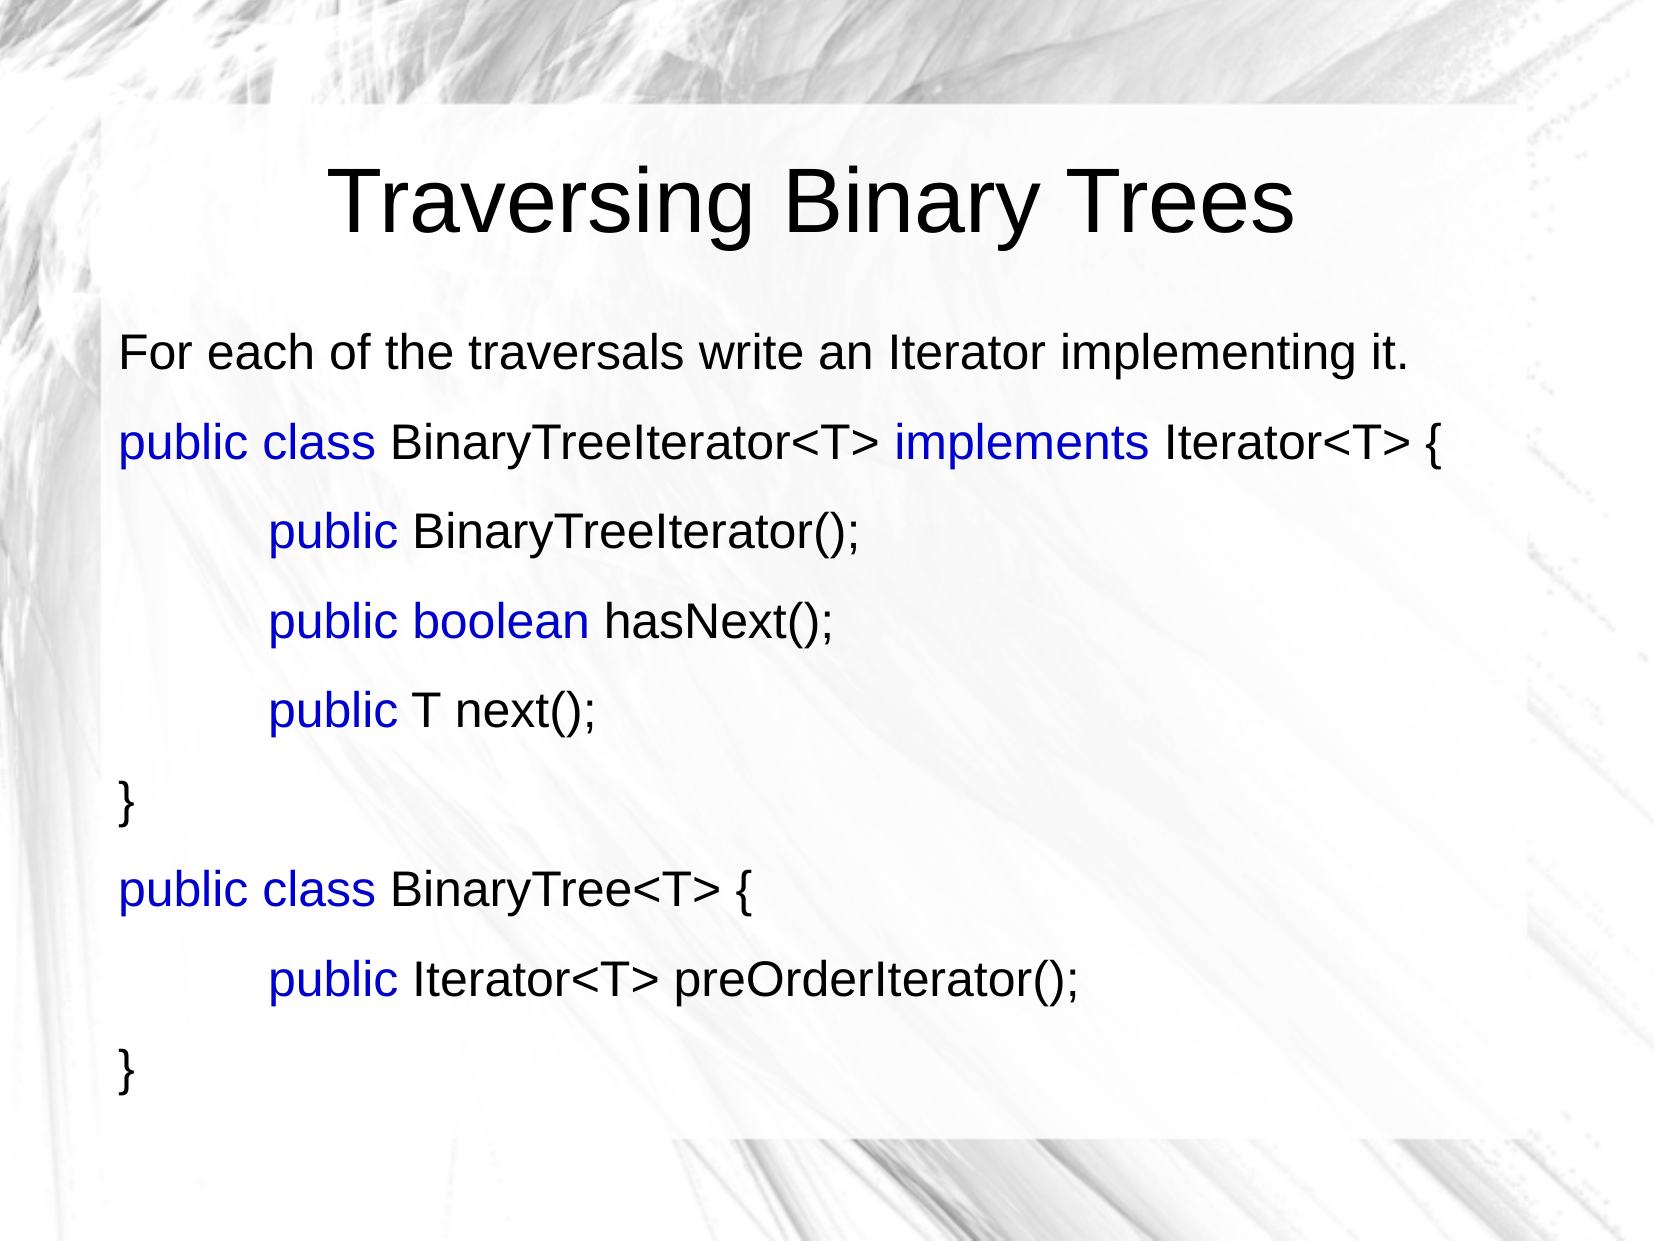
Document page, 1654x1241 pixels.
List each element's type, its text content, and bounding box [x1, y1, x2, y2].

title Traversing Binary Trees [118, 112, 1506, 281]
list For each of the traversals write an Iterator implementing it. public class BinaryTreeIterator<T> implements Iterator<T> { public BinaryTreeIterator(); public boolean hasNext(); public T next(); } public class BinaryTree<T> { public Iterator<T> preOrderIterator(); } [118, 319, 1571, 1102]
picture [0, 0, 1654, 1241]
